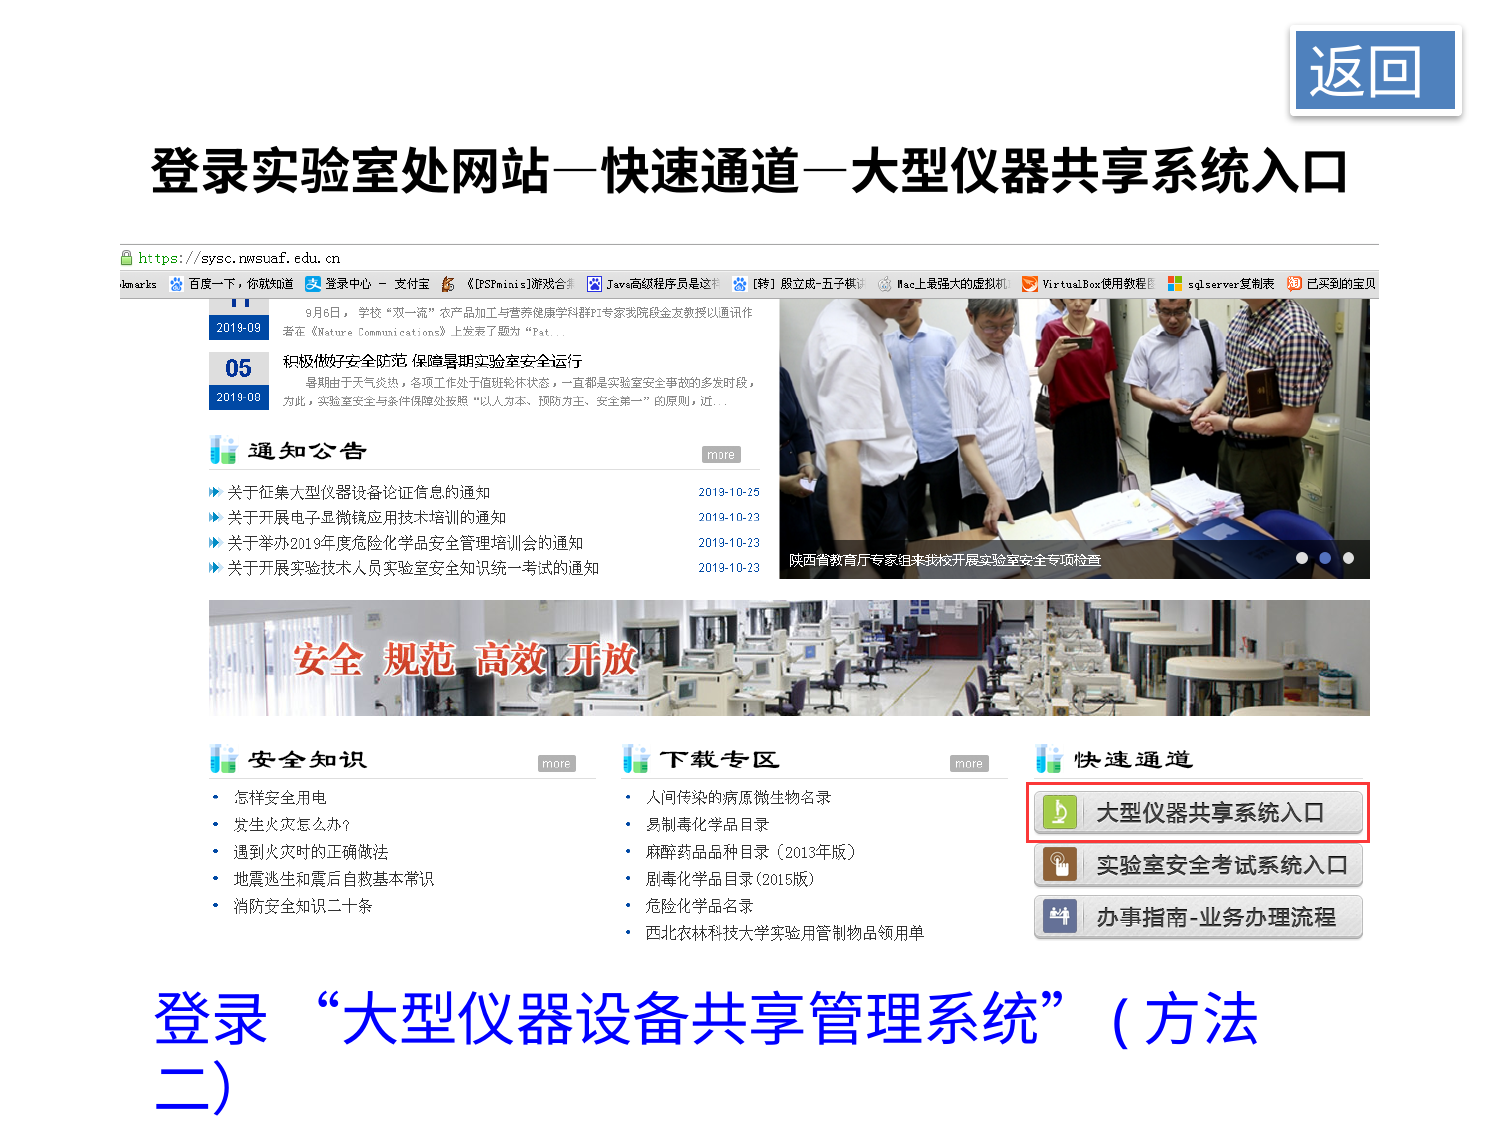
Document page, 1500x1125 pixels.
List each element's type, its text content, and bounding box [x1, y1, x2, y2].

text_box 返回 [1290, 25, 1462, 116]
picture [120, 243, 1380, 953]
text_box 登录 “大型仪器设备共享管理系统”(方法二） [138, 974, 1362, 1125]
text_box 登录实验室处网站—快速通道—大型仪器共享系统入口 [135, 132, 1376, 208]
